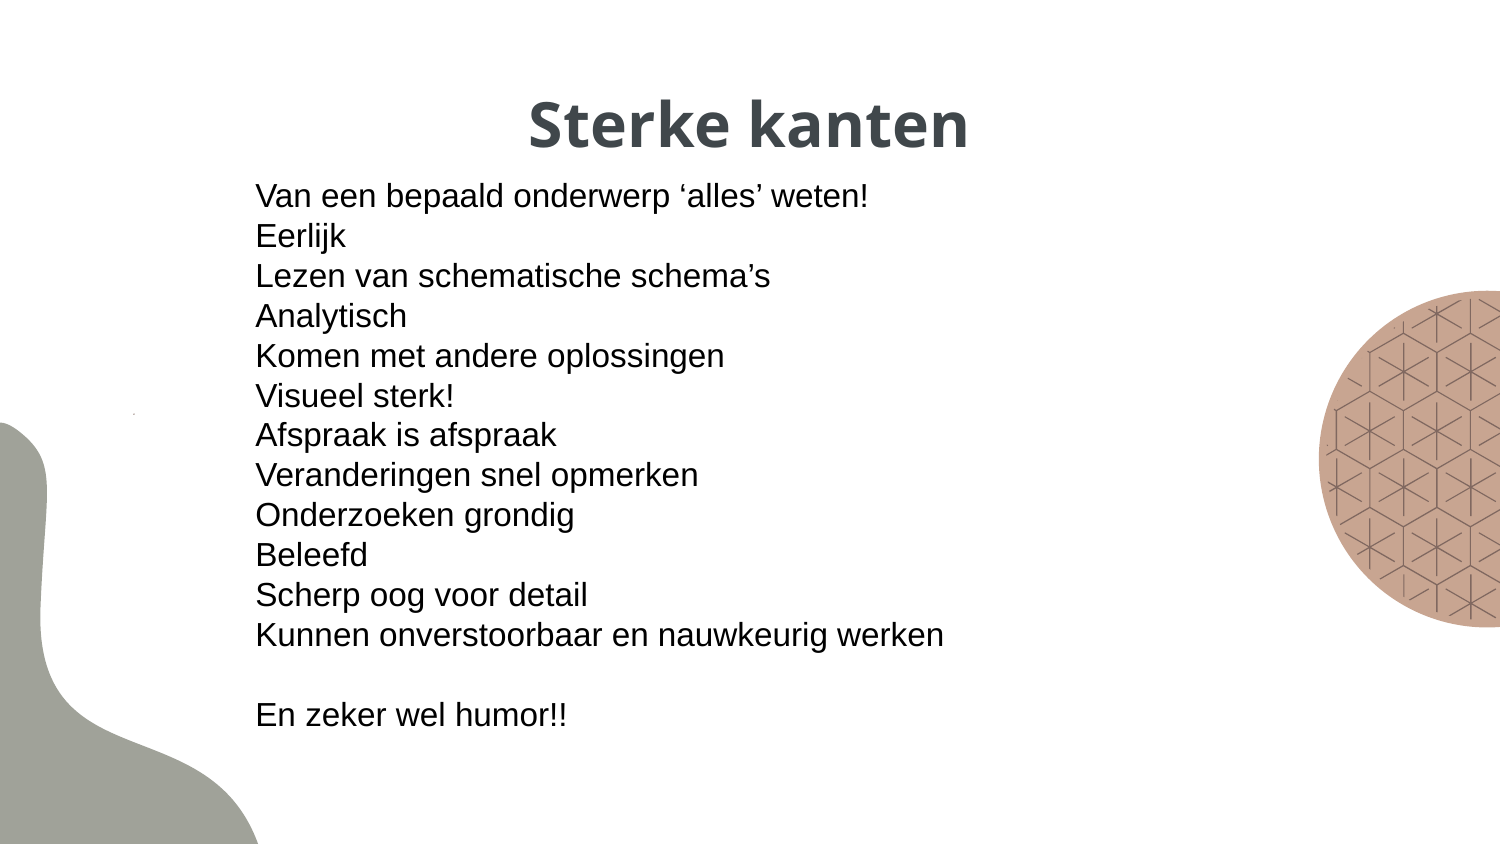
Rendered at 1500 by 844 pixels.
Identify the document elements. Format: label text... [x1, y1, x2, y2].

text_box Van een bepaald onderwerp ‘alles’ weten! Eerlijk Lezen van schematische schema’s Analytisch Komen met andere oplossingen Visueel sterk! Afspraak is afspraak Veranderingen snel opmerken Onderzoeken grondig Beleefd Scherp oog voor detail Kunnen onverstoorbaar en nauwkeurig werken En zeker wel humor!! [240, 166, 1500, 844]
title Sterke kanten [116, 85, 1383, 175]
